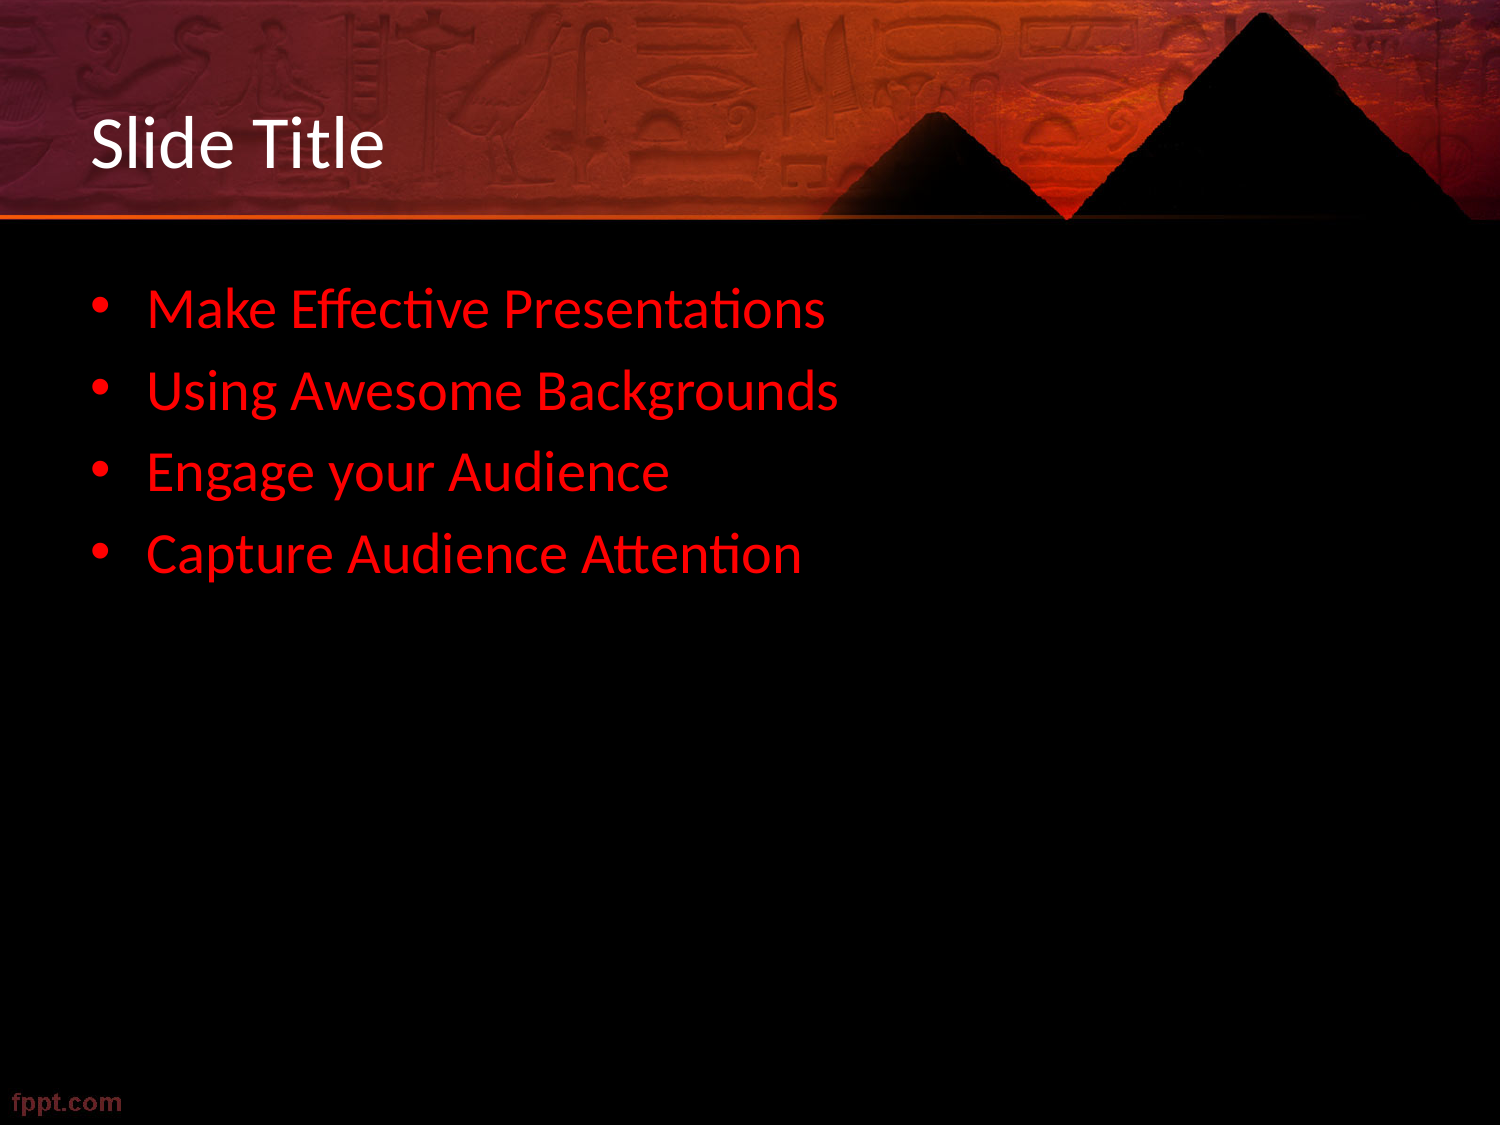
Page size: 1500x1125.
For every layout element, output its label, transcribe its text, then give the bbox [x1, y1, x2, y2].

list Make Effective Presentations Using Awesome Backgrounds Engage your Audience Capture Audience Attention [75, 262, 1425, 1005]
picture [0, 0, 1500, 1125]
title Slide Title [75, 45, 1425, 233]
